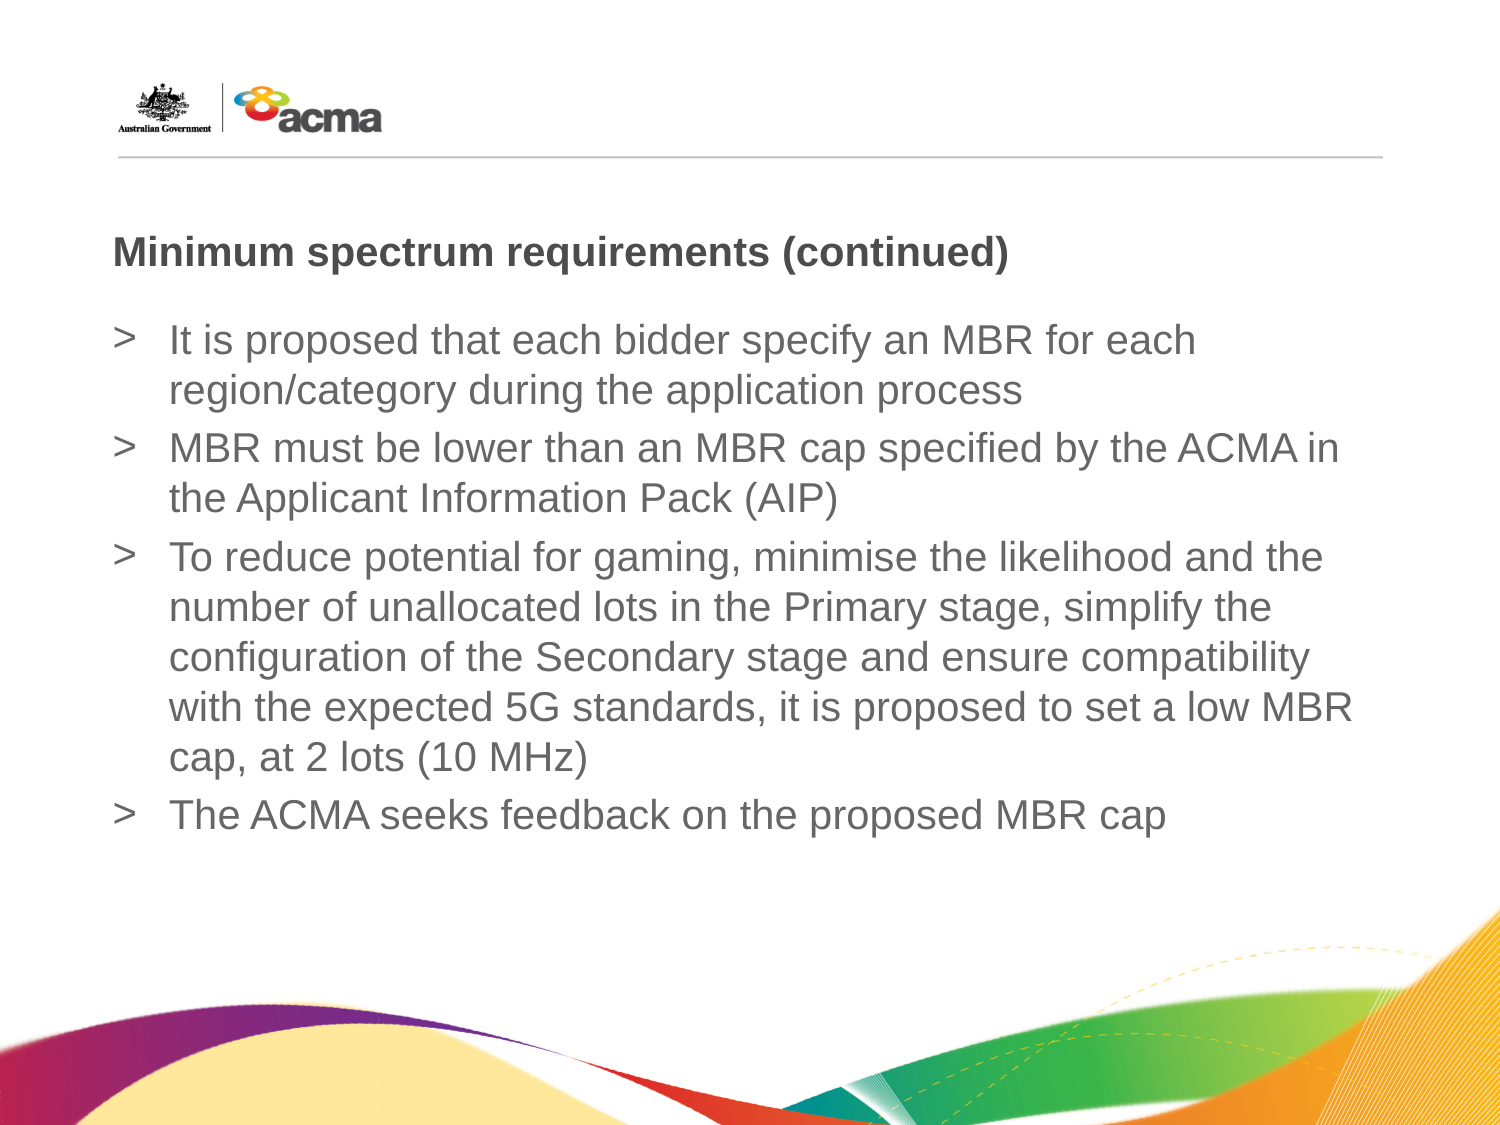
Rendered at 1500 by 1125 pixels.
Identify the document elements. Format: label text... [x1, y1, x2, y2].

picture [0, 0, 1500, 1125]
title Minimum spectrum requirements (continued) [112, 224, 1388, 300]
list It is proposed that each bidder specify an MBR for each region/category during the application process MBR must be lower than an MBR cap specified by the ACMA in the Applicant Information Pack (AIP) To reduce potential for gaming, minimise the likelihood and the number of unallocated lots in the Primary stage, simplify the configuration of the Secondary stage and ensure compatibility with the expected 5G standards, it is proposed to set a low MBR cap, at 2 lots (10 MHz) The ACMA seeks feedback on the proposed MBR cap [112, 312, 1388, 913]
